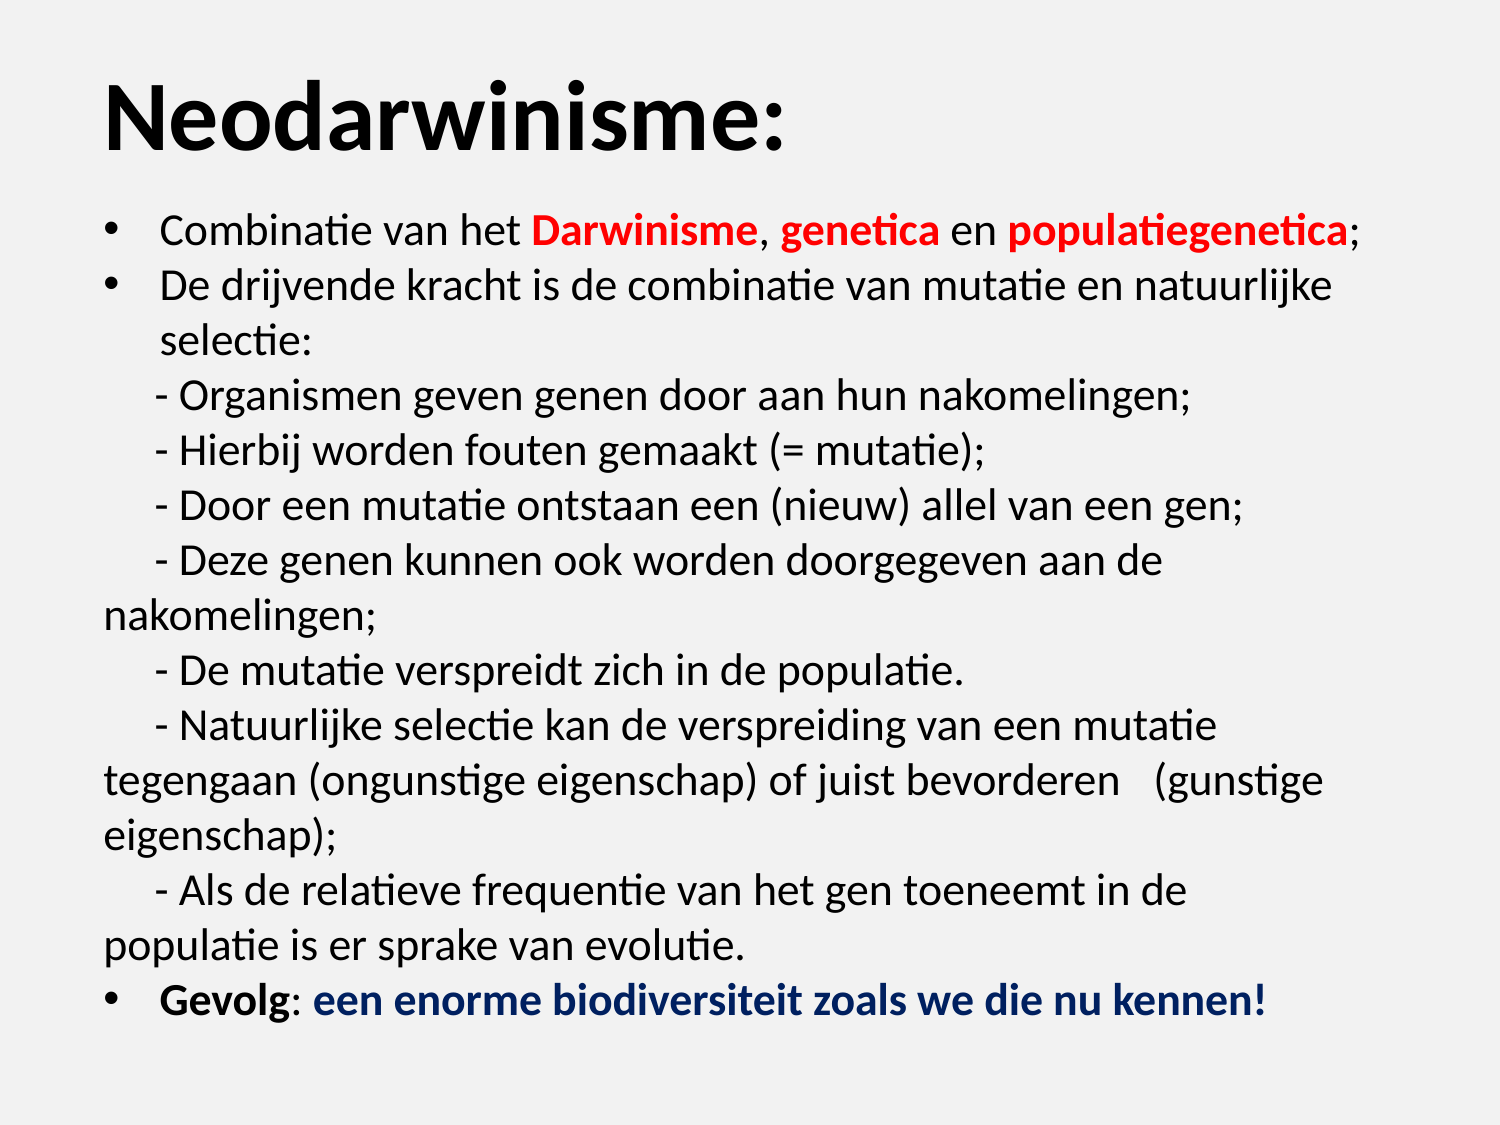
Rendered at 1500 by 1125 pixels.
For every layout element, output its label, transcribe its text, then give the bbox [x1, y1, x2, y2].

text_box Neodarwinisme: Combinatie van het Darwinisme, genetica en populatiegenetica; De drijvende kracht is de combinatie van mutatie en natuurlijke selectie: - Organismen geven genen door aan hun nakomelingen; - Hierbij worden fouten gemaakt (= mutatie); - Door een mutatie ontstaan een (nieuw) allel van een gen; - Deze genen kunnen ook worden doorgegeven aan de nakomelingen; - De mutatie verspreidt zich in de populatie. - Natuurlijke selectie kan de verspreiding van een mutatie tegengaan (ongunstige eigenschap) of juist bevorderen (gunstige eigenschap); - Als de relatieve frequentie van het gen toeneemt in de populatie is er sprake van evolutie. Gevolg: een enorme biodiversiteit zoals we die nu kennen! [88, 42, 1436, 1033]
